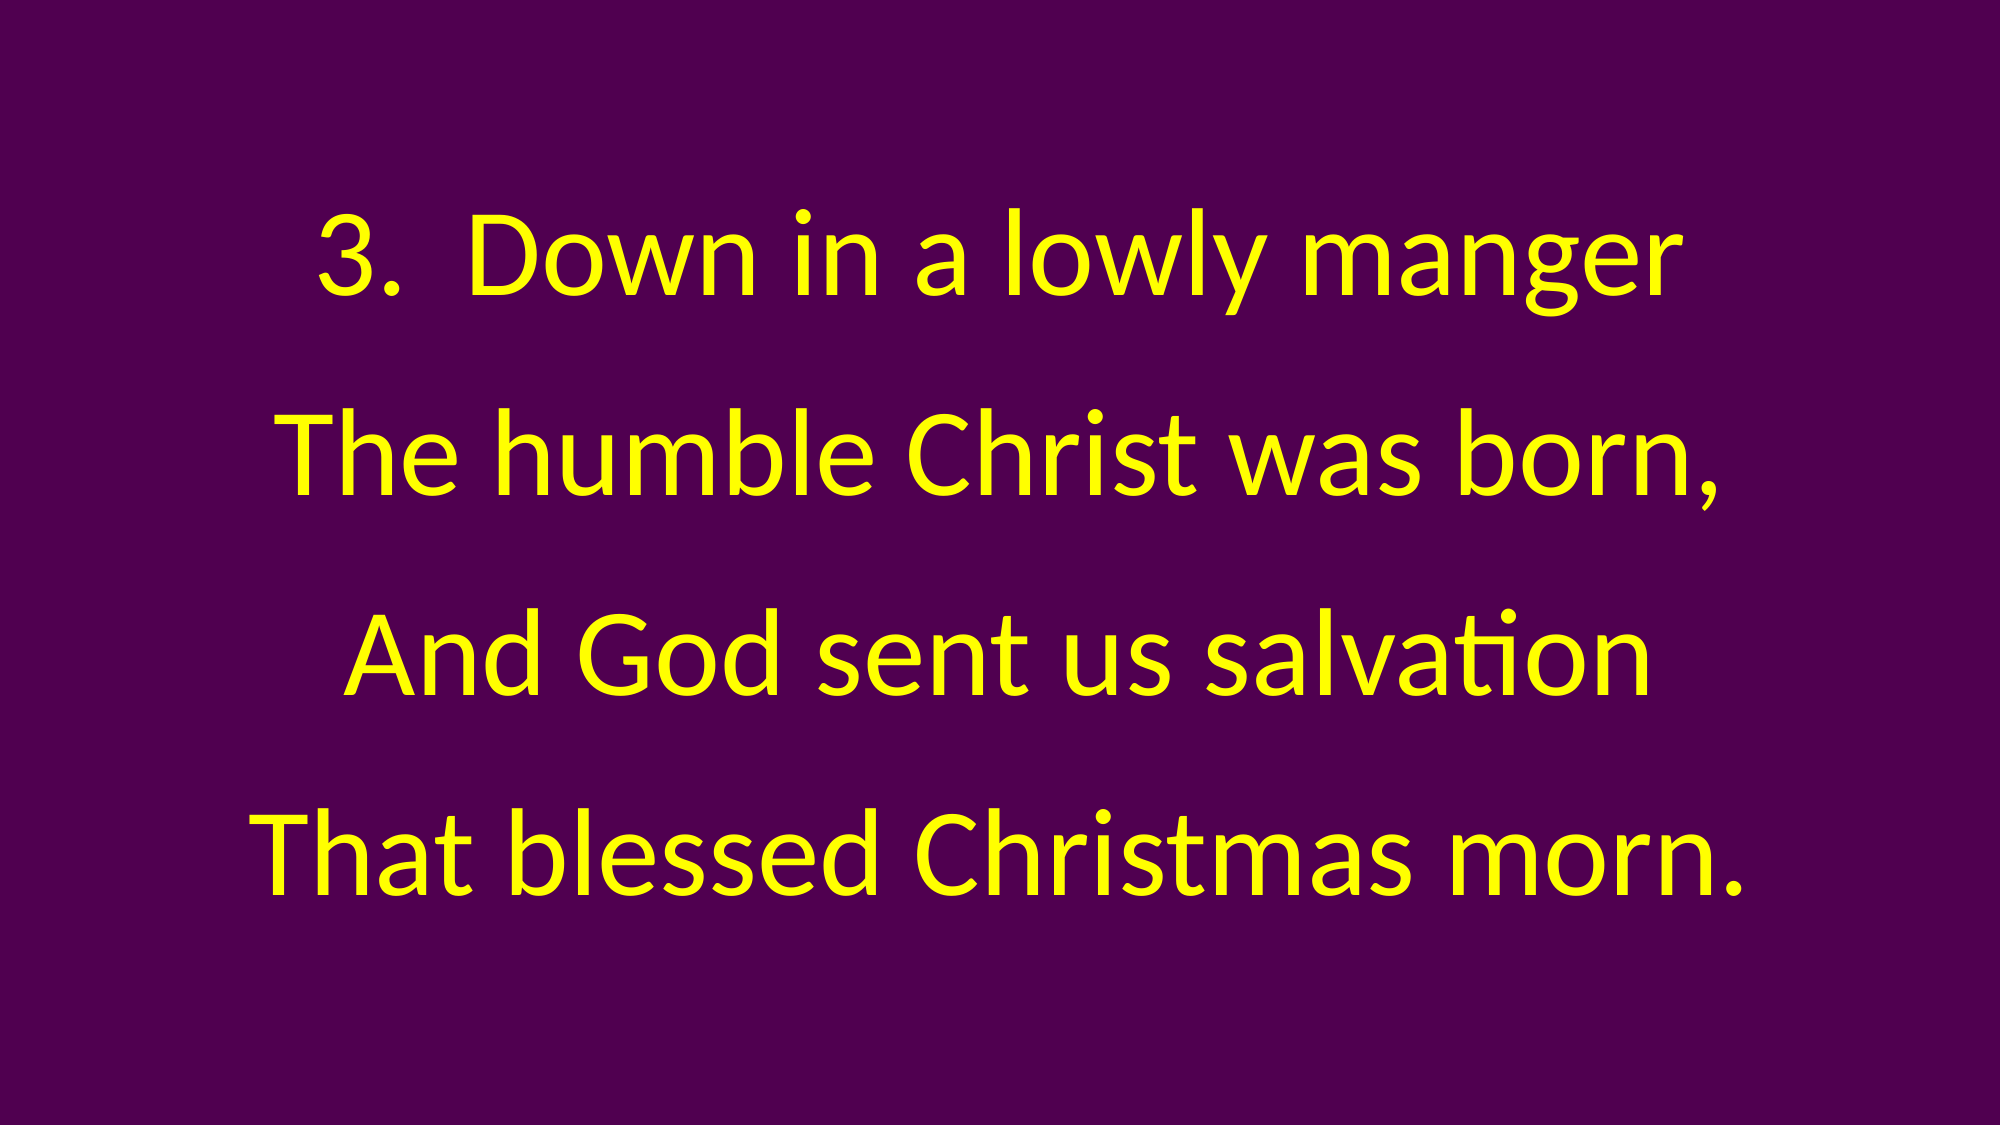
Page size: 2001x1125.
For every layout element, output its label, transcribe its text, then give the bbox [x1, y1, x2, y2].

text_box 3. Down in a lowly manger The humble Christ was born, And God sent us salvation That blessed Christmas morn. [0, 162, 2000, 928]
